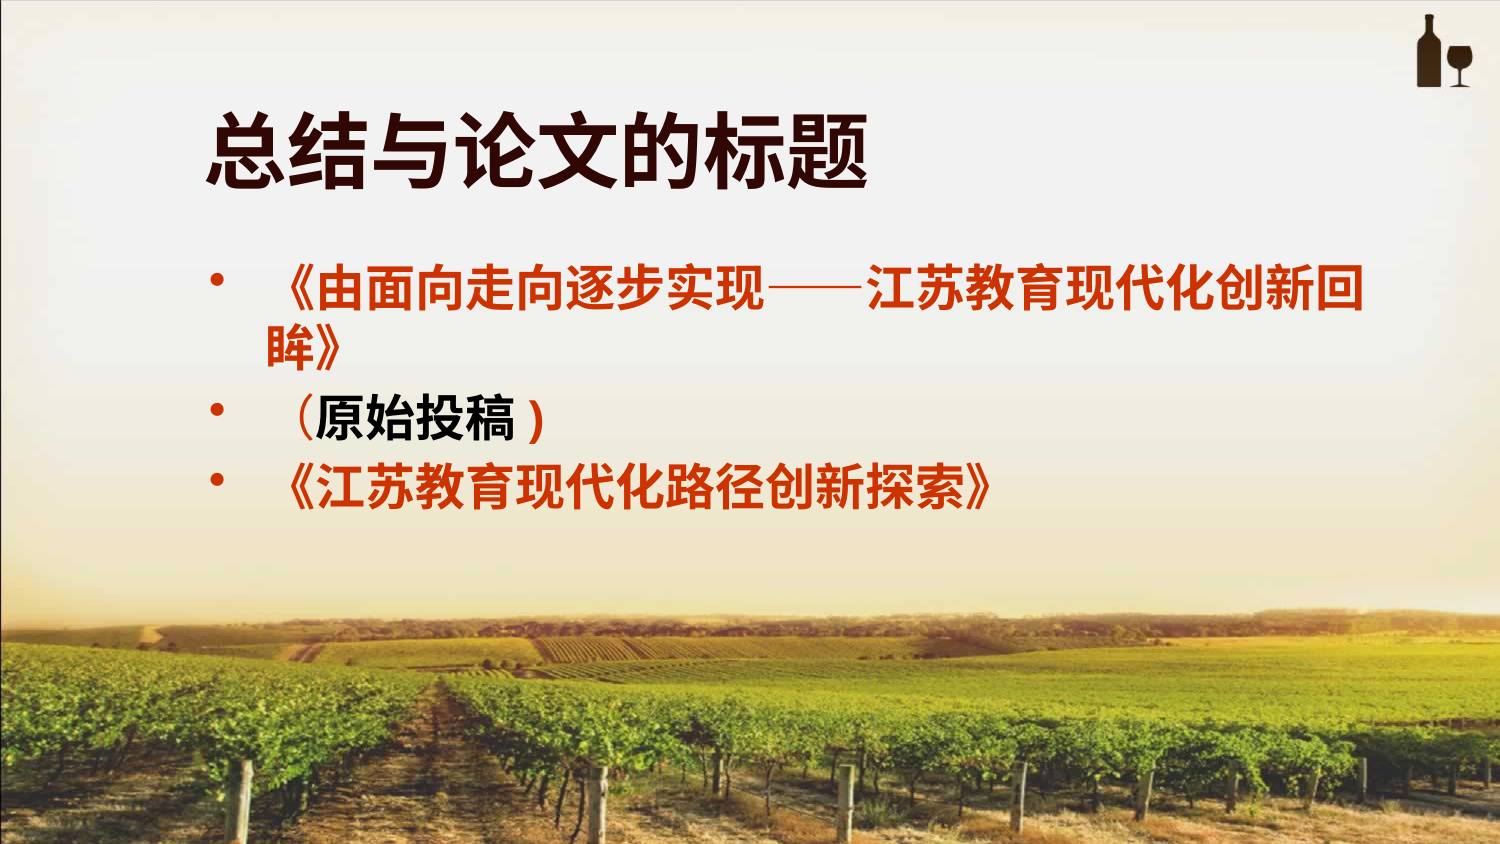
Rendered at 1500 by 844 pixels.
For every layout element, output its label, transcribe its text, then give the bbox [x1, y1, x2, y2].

picture [0, 0, 1500, 844]
title 总结与论文的标题 [188, 26, 1468, 207]
list 《由面向走向逐步实现——江苏教育现代化创新回眸》 （原始投稿) 《江苏教育现代化路径创新探索》 [193, 248, 1470, 755]
